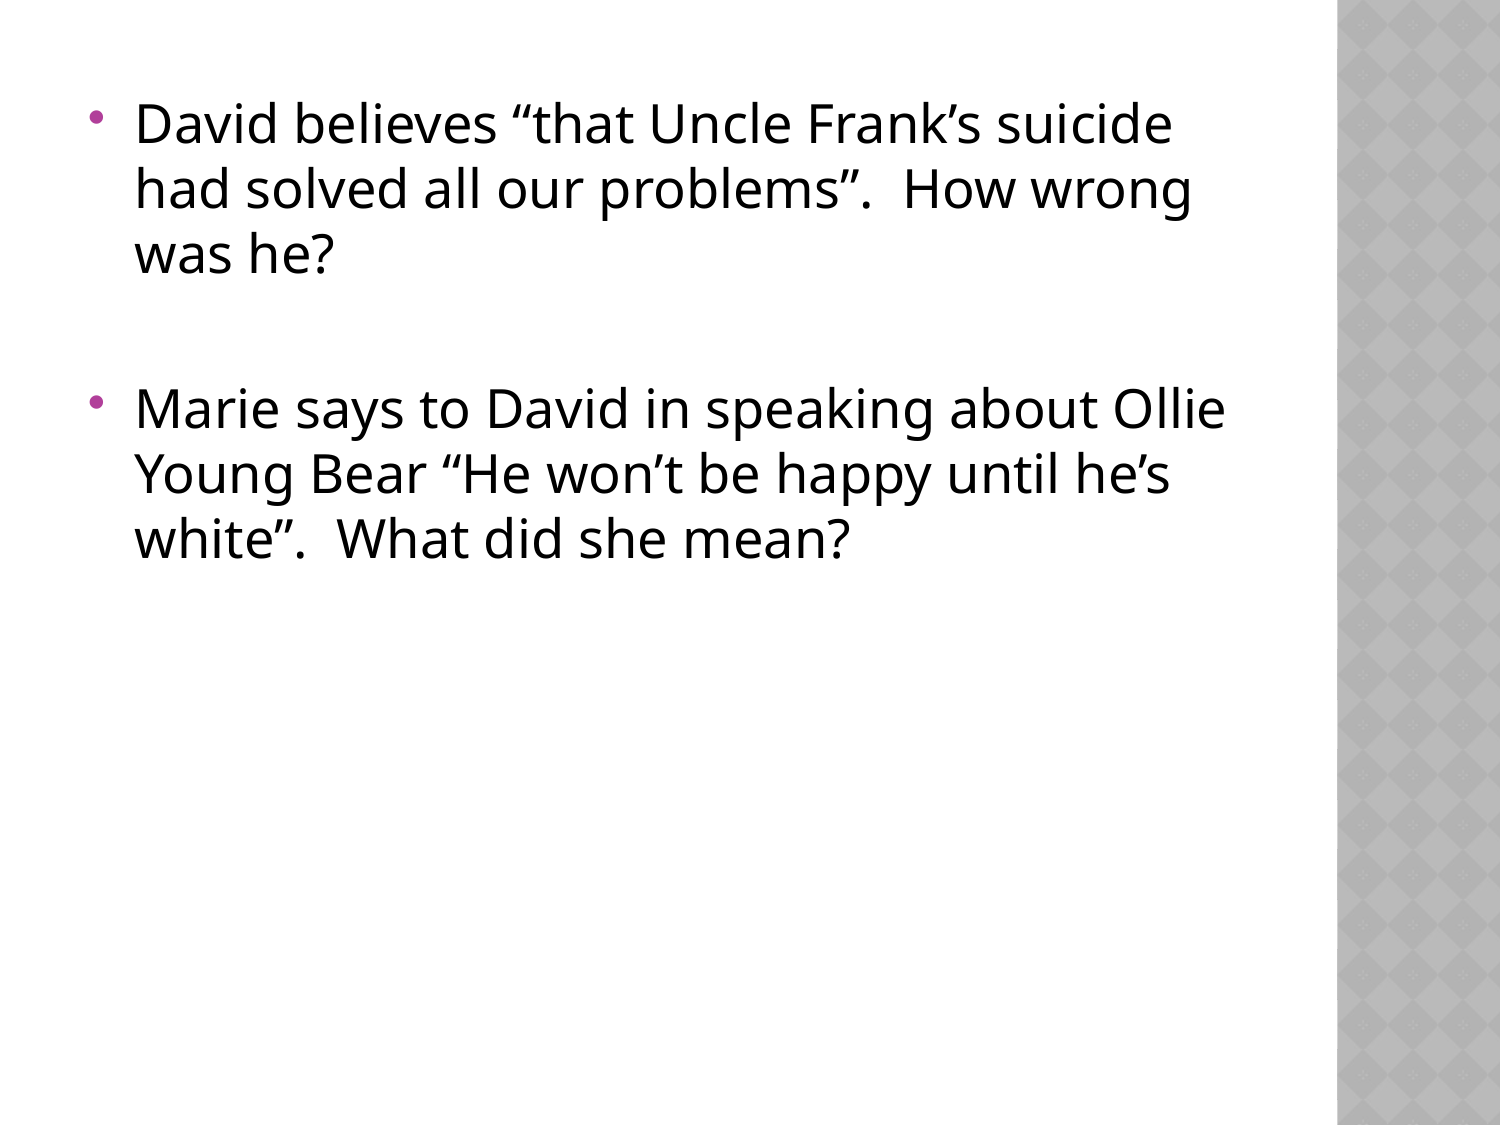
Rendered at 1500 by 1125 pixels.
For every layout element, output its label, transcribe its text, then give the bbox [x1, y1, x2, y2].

list David believes “that Uncle Frank’s suicide had solved all our problems”. How wrong was he? Marie says to David in speaking about Ollie Young Bear “He won’t be happy until he’s white”. What did she mean? [75, 82, 1263, 1059]
